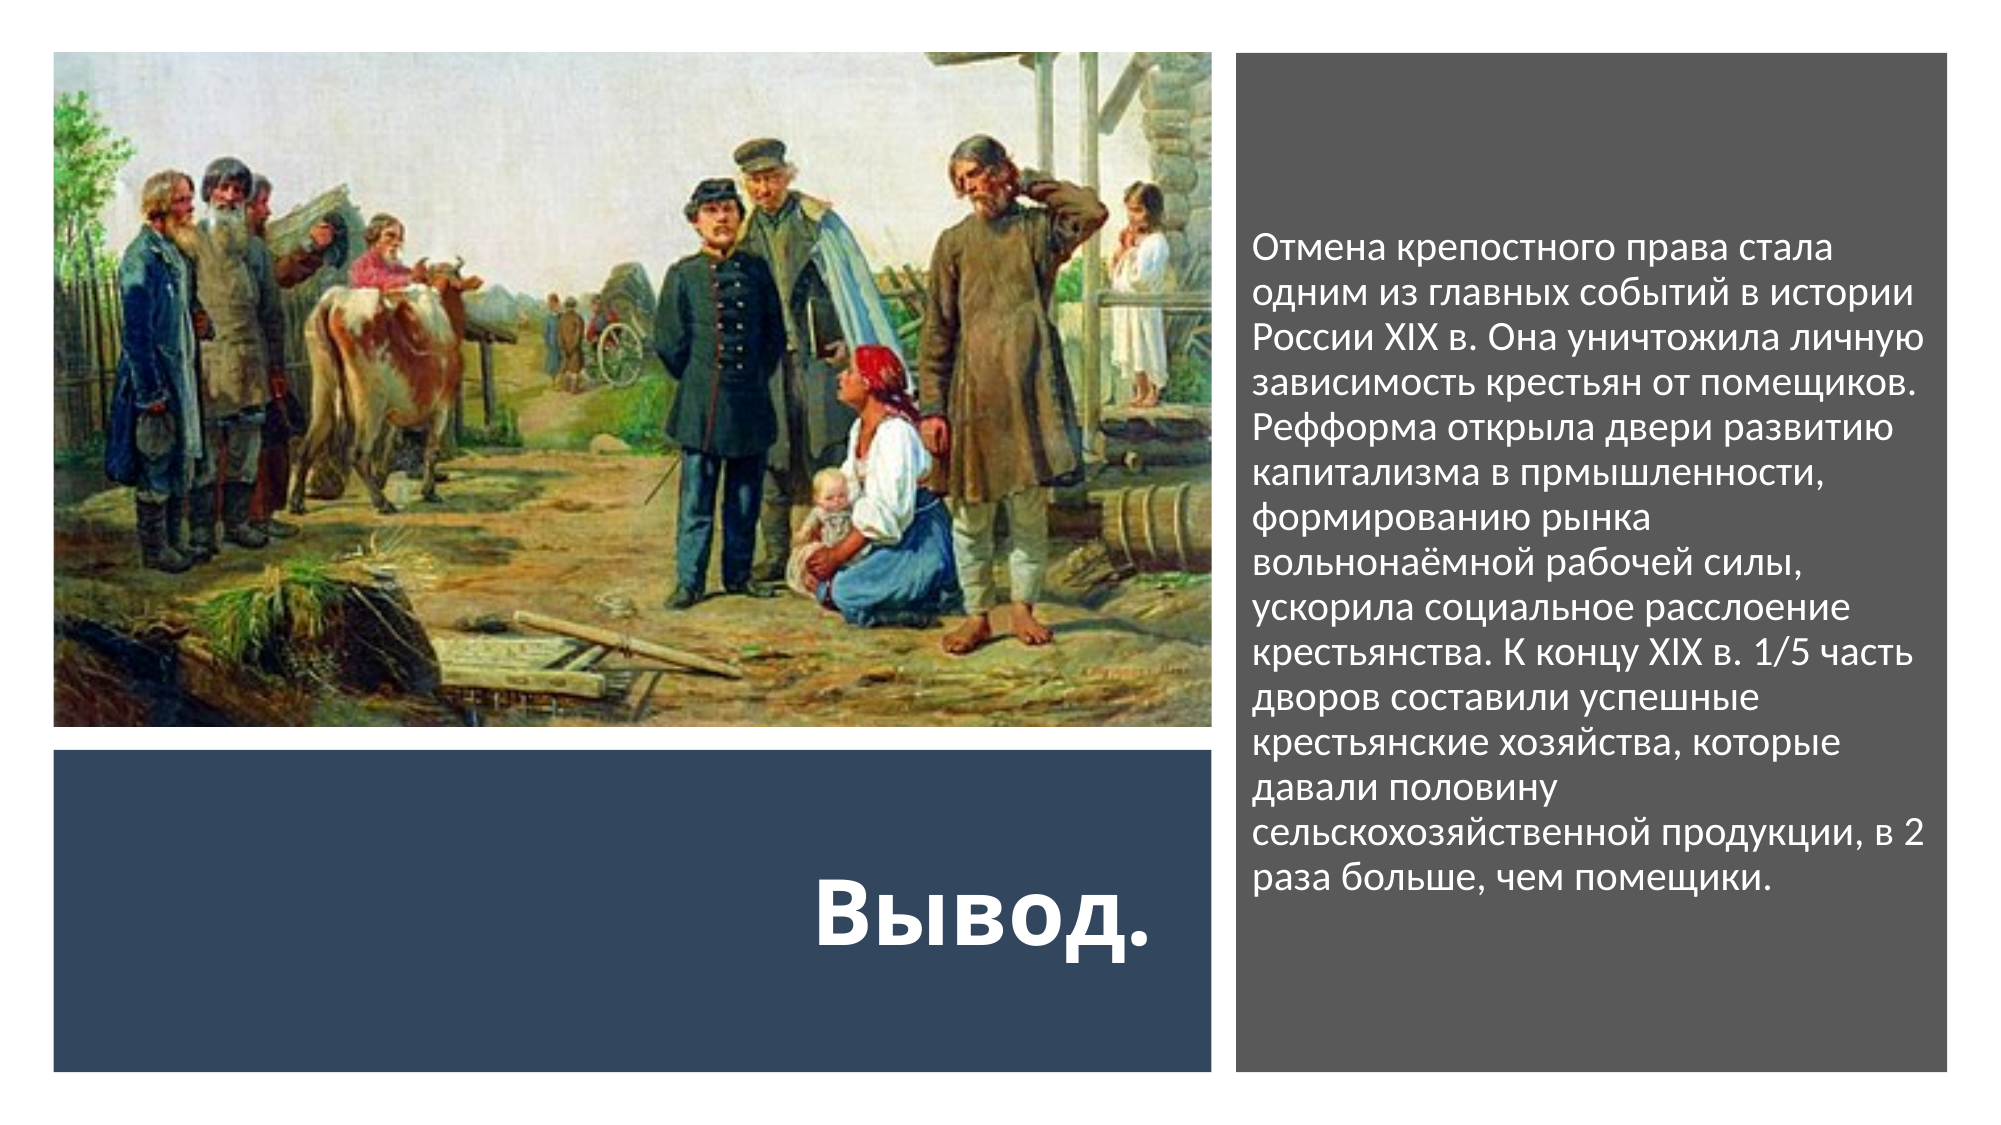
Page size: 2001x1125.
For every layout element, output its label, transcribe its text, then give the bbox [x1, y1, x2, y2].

list Отмена крепостного права стала одним из главных событий в истории России XIX в. Она уничтожила личную зависимость крестьян от помещиков. Рефформа открыла двери развитию капитализма в прмышленности, формированию рынка вольнонаёмной рабочей силы, ускорила социальное расслоение крестьянства. К концу XIX в. 1/5 часть дворов составили успешные крестьянские хозяйства, которые давали половину сельскохозяйственной продукции, в 2 раза больше, чем помещики. [1236, 52, 1942, 1072]
text_box [53, 749, 1212, 1073]
text_box [1235, 52, 1948, 1073]
picture [53, 52, 1212, 727]
title Вывод. [85, 782, 1168, 1049]
